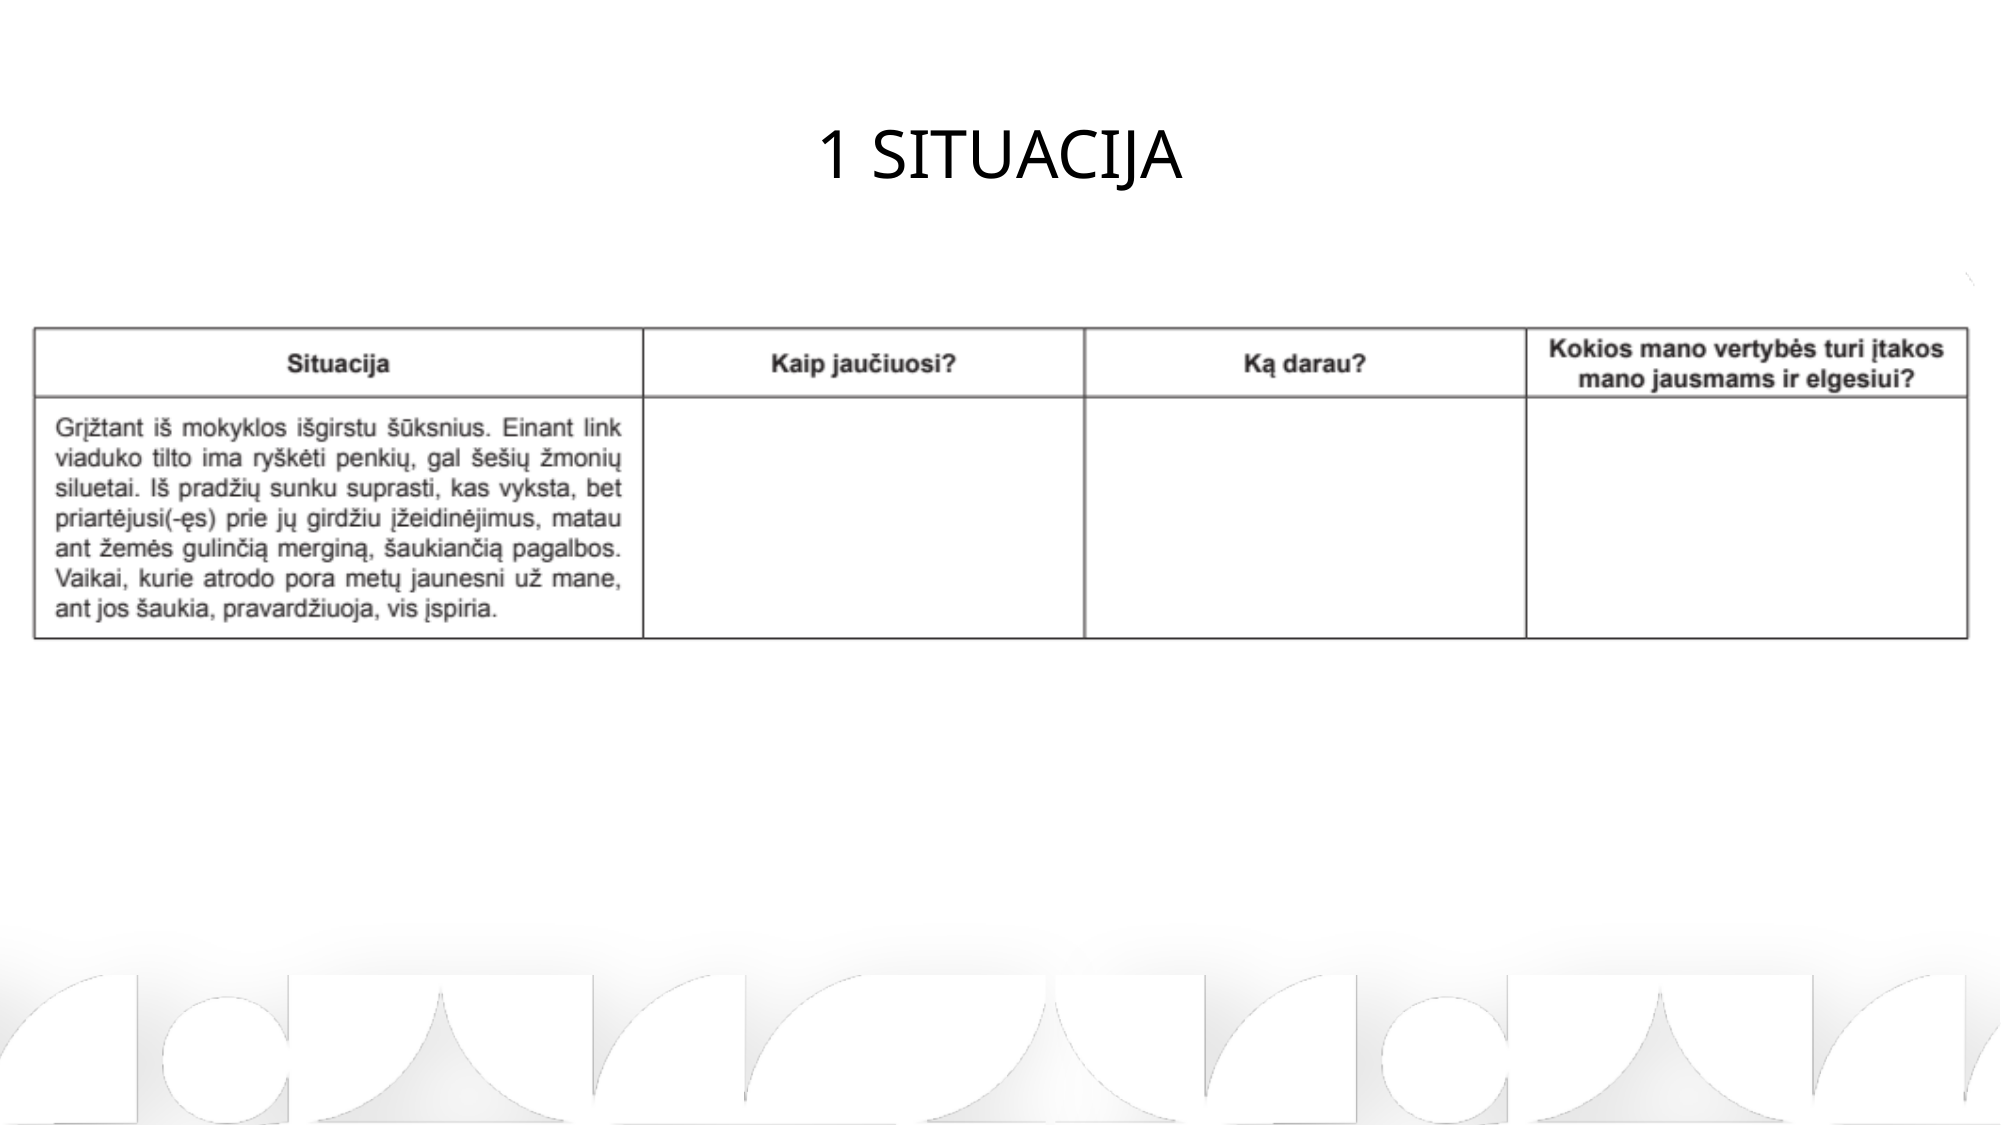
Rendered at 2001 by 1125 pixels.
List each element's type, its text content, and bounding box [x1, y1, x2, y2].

picture [24, 271, 1976, 701]
picture [1055, 974, 2000, 1125]
text_box 1 situacija [808, 104, 1192, 200]
picture [0, 974, 1046, 1125]
